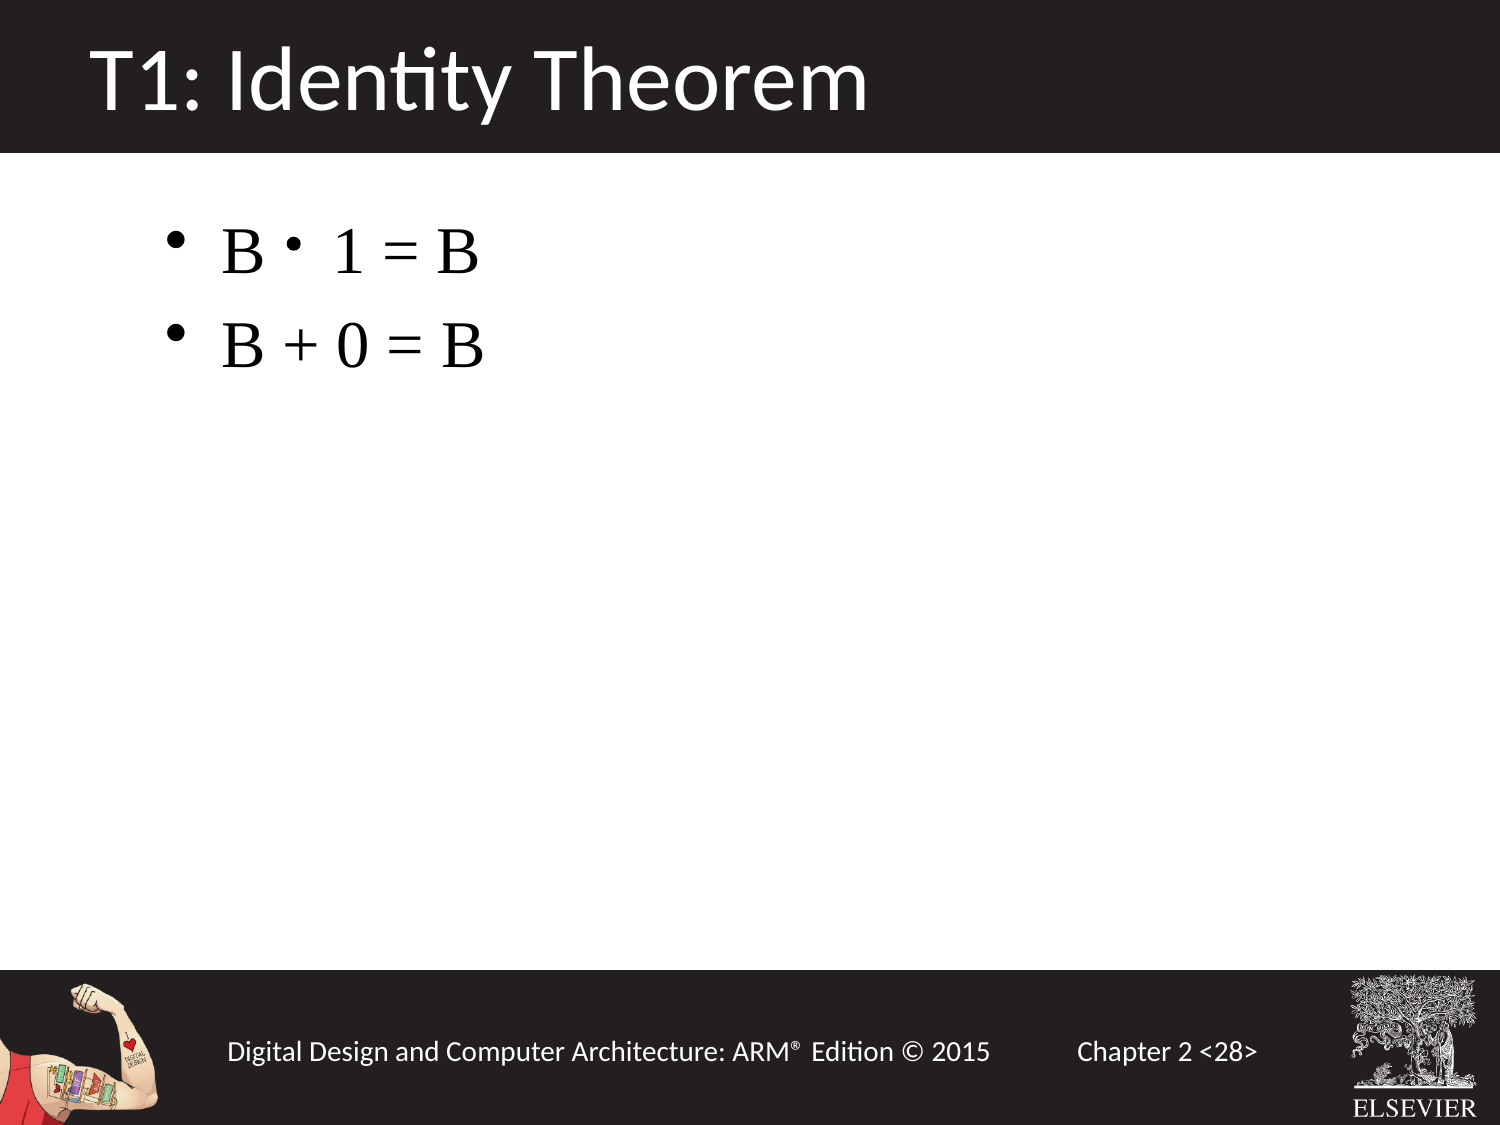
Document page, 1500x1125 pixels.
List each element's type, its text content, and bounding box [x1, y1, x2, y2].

text_box B 1 = B B + 0 = B [150, 199, 1450, 1013]
text_box T1: Identity Theorem [75, 11, 1375, 136]
text_box [287, 237, 300, 250]
picture [1350, 974, 1477, 1117]
picture [0, 979, 163, 1125]
